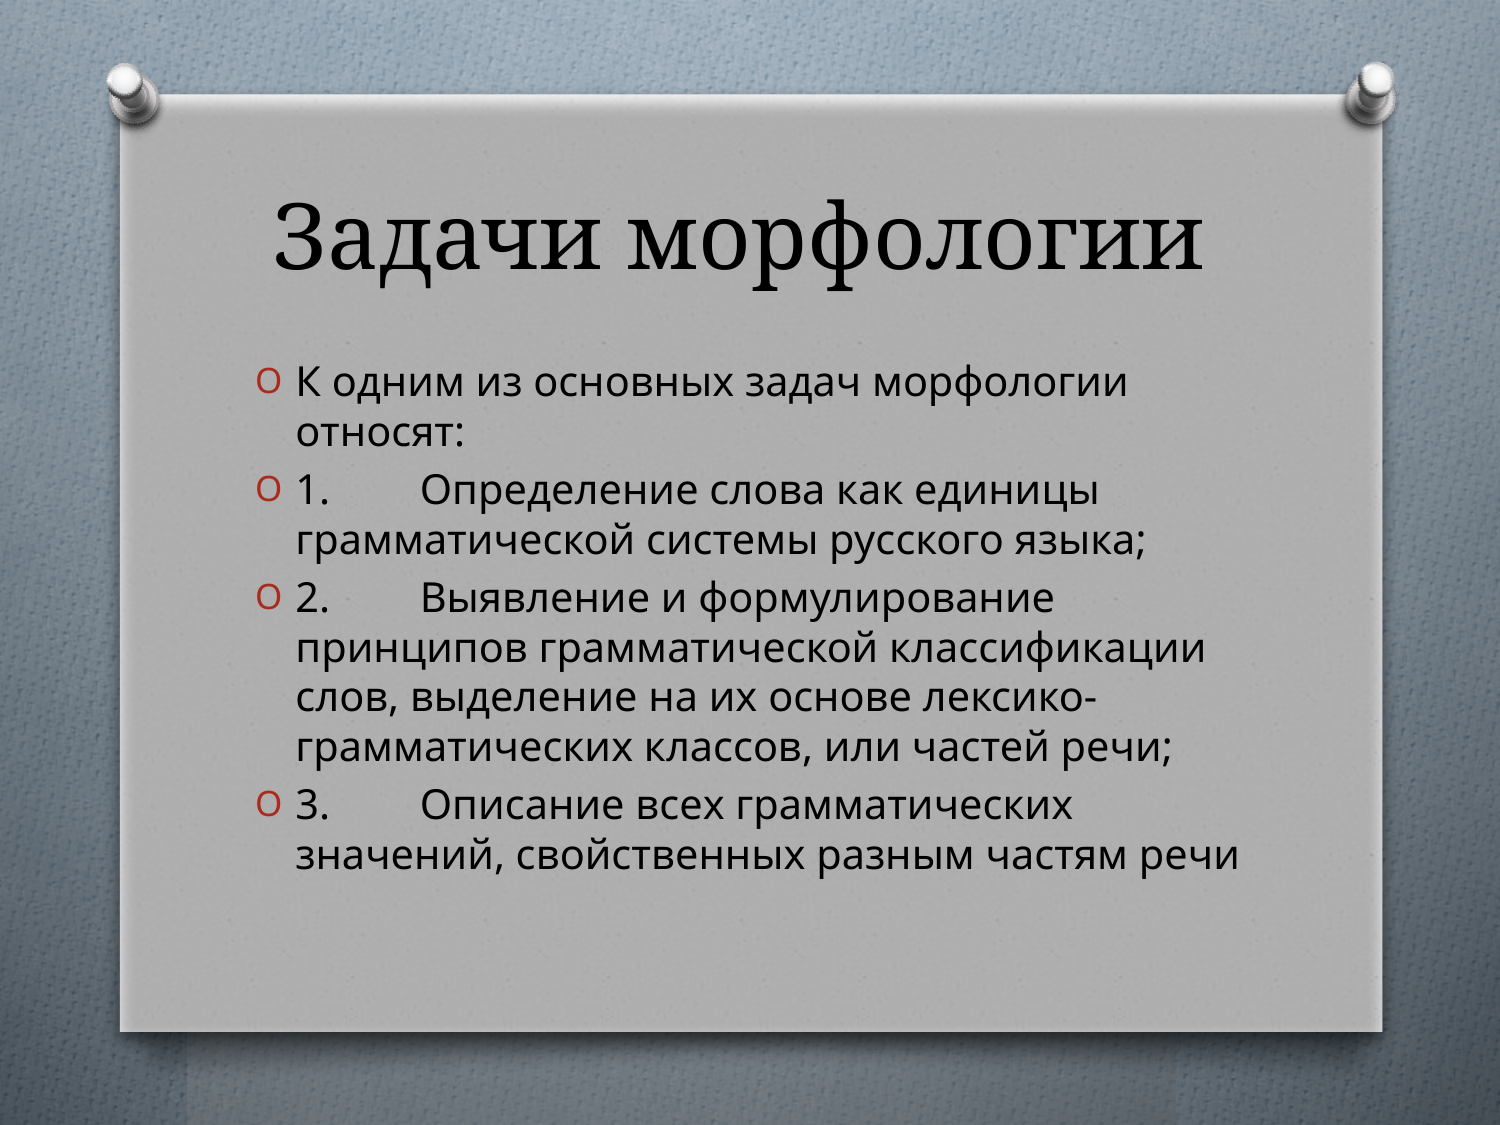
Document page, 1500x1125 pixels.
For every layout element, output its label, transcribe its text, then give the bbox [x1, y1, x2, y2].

list К одним из основных задач морфологии относят: 1. Определение слова как единицы грамматической системы русского языка; 2. Выявление и формулирование принципов грамматической классификации слов, выделение на их основе лексико-грамматических классов, или частей речи; 3. Описание всех грамматических значений, свойственных разным частям речи [240, 347, 1257, 939]
title Задачи морфологии [179, 134, 1323, 332]
picture [75, 29, 198, 153]
picture [1317, 35, 1439, 156]
